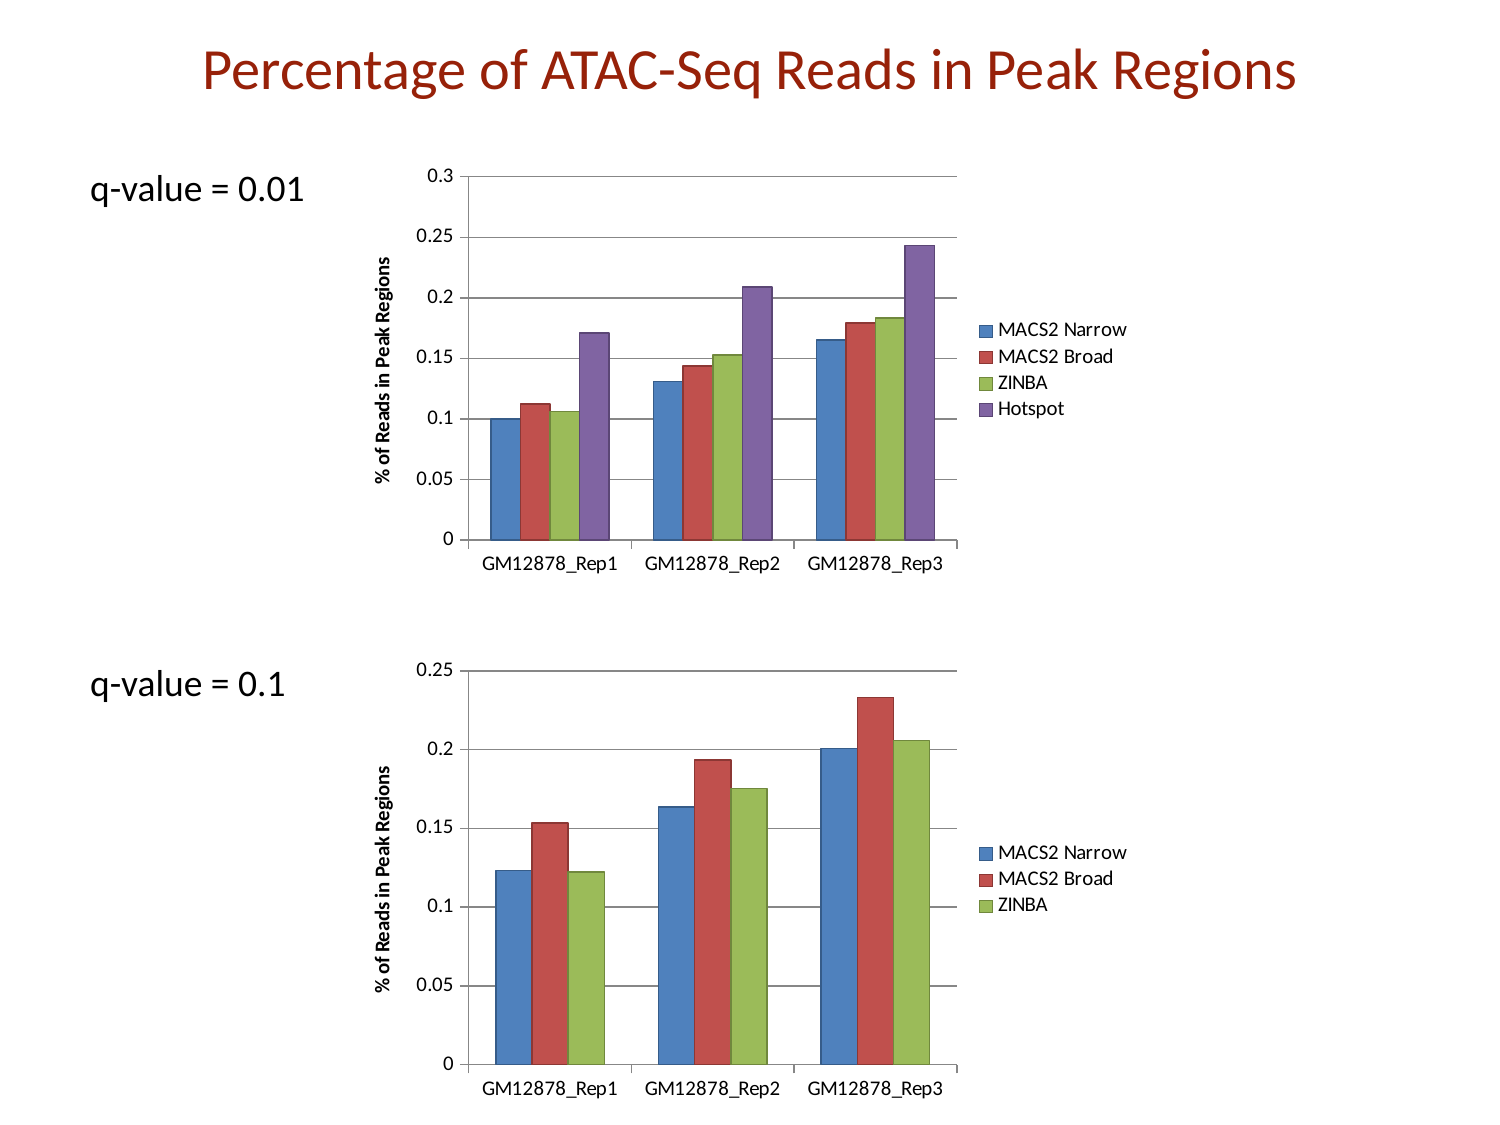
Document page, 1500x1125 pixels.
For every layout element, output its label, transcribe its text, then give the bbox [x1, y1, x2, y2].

chart [340, 157, 1146, 584]
text_box Percentage of ATAC-Seq Reads in Peak Regions [74, 23, 1425, 142]
text_box q-value = 0.01 [75, 156, 327, 216]
text_box q-value = 0.1 [75, 651, 327, 712]
chart [340, 651, 1146, 1110]
